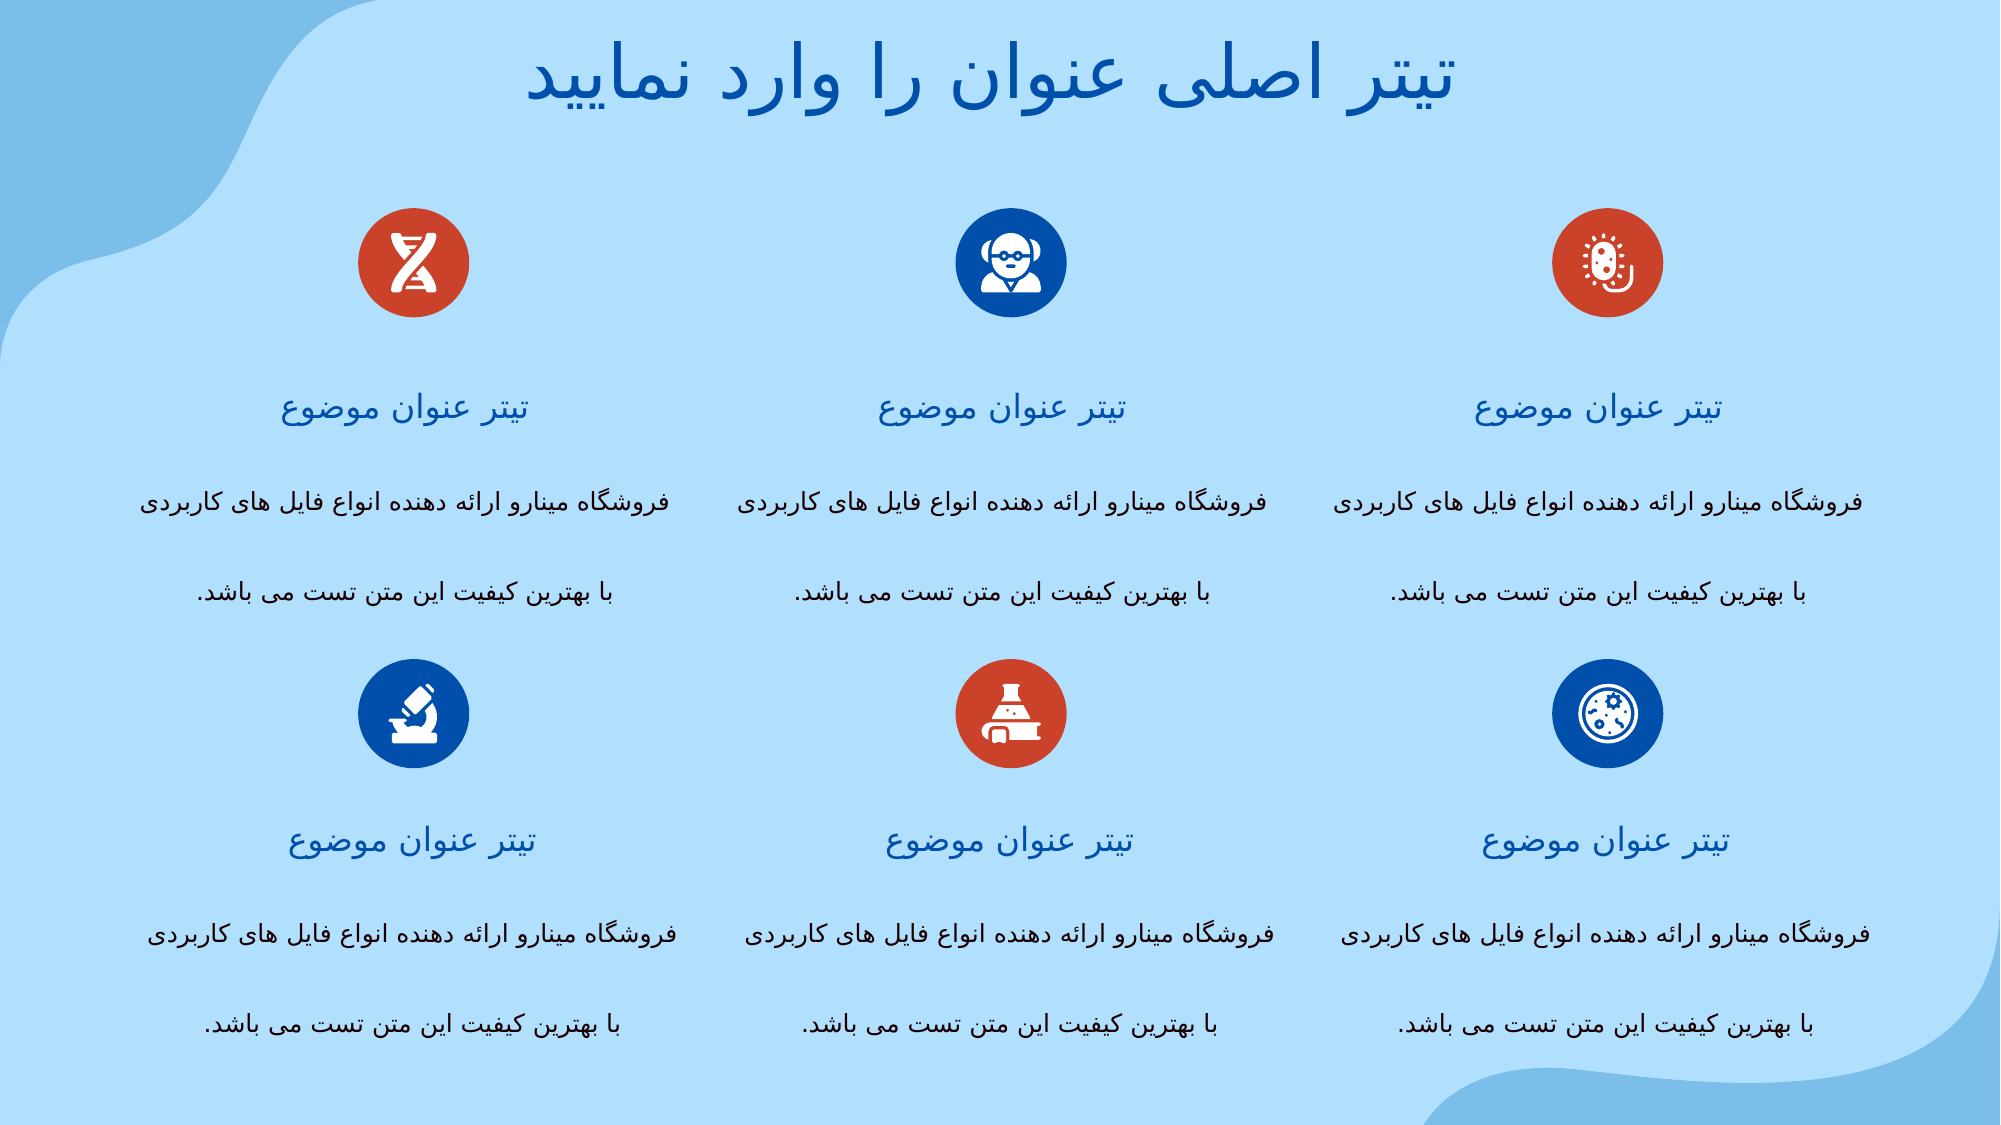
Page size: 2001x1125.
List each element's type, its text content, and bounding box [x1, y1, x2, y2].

text_box [955, 659, 1067, 730]
text_box [358, 659, 470, 730]
text_box [1552, 208, 1664, 298]
text_box [1552, 659, 1664, 730]
text_box [358, 208, 470, 298]
text_box تیتر عنوان موضوع فروشگاه مینارو ارائه دهنده انواع فایل های کاربردی با بهترین کیفیت این متن تست می باشد. [122, 730, 703, 1045]
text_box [977, 232, 1046, 293]
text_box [980, 683, 1042, 744]
text_box تیتر عنوان موضوع فروشگاه مینارو ارائه دهنده انواع فایل های کاربردی با بهترین کیفیت این متن تست می باشد. [115, 298, 696, 613]
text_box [1581, 232, 1634, 293]
text_box تیتر اصلی عنوان را وارد نمایید [0, 16, 1992, 122]
text_box [955, 208, 1067, 298]
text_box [387, 683, 440, 744]
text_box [1568, 683, 1639, 744]
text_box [390, 232, 437, 293]
text_box تیتر عنوان موضوع فروشگاه مینارو ارائه دهنده انواع فایل های کاربردی با بهترین کیفیت این متن تست می باشد. [712, 298, 1293, 613]
text_box تیتر عنوان موضوع فروشگاه مینارو ارائه دهنده انواع فایل های کاربردی با بهترین کیفیت این متن تست می باشد. [719, 730, 1300, 1045]
text_box تیتر عنوان موضوع فروشگاه مینارو ارائه دهنده انواع فایل های کاربردی با بهترین کیفیت این متن تست می باشد. [1315, 730, 1896, 1045]
text_box تیتر عنوان موضوع فروشگاه مینارو ارائه دهنده انواع فایل های کاربردی با بهترین کیفیت این متن تست می باشد. [1308, 298, 1889, 613]
